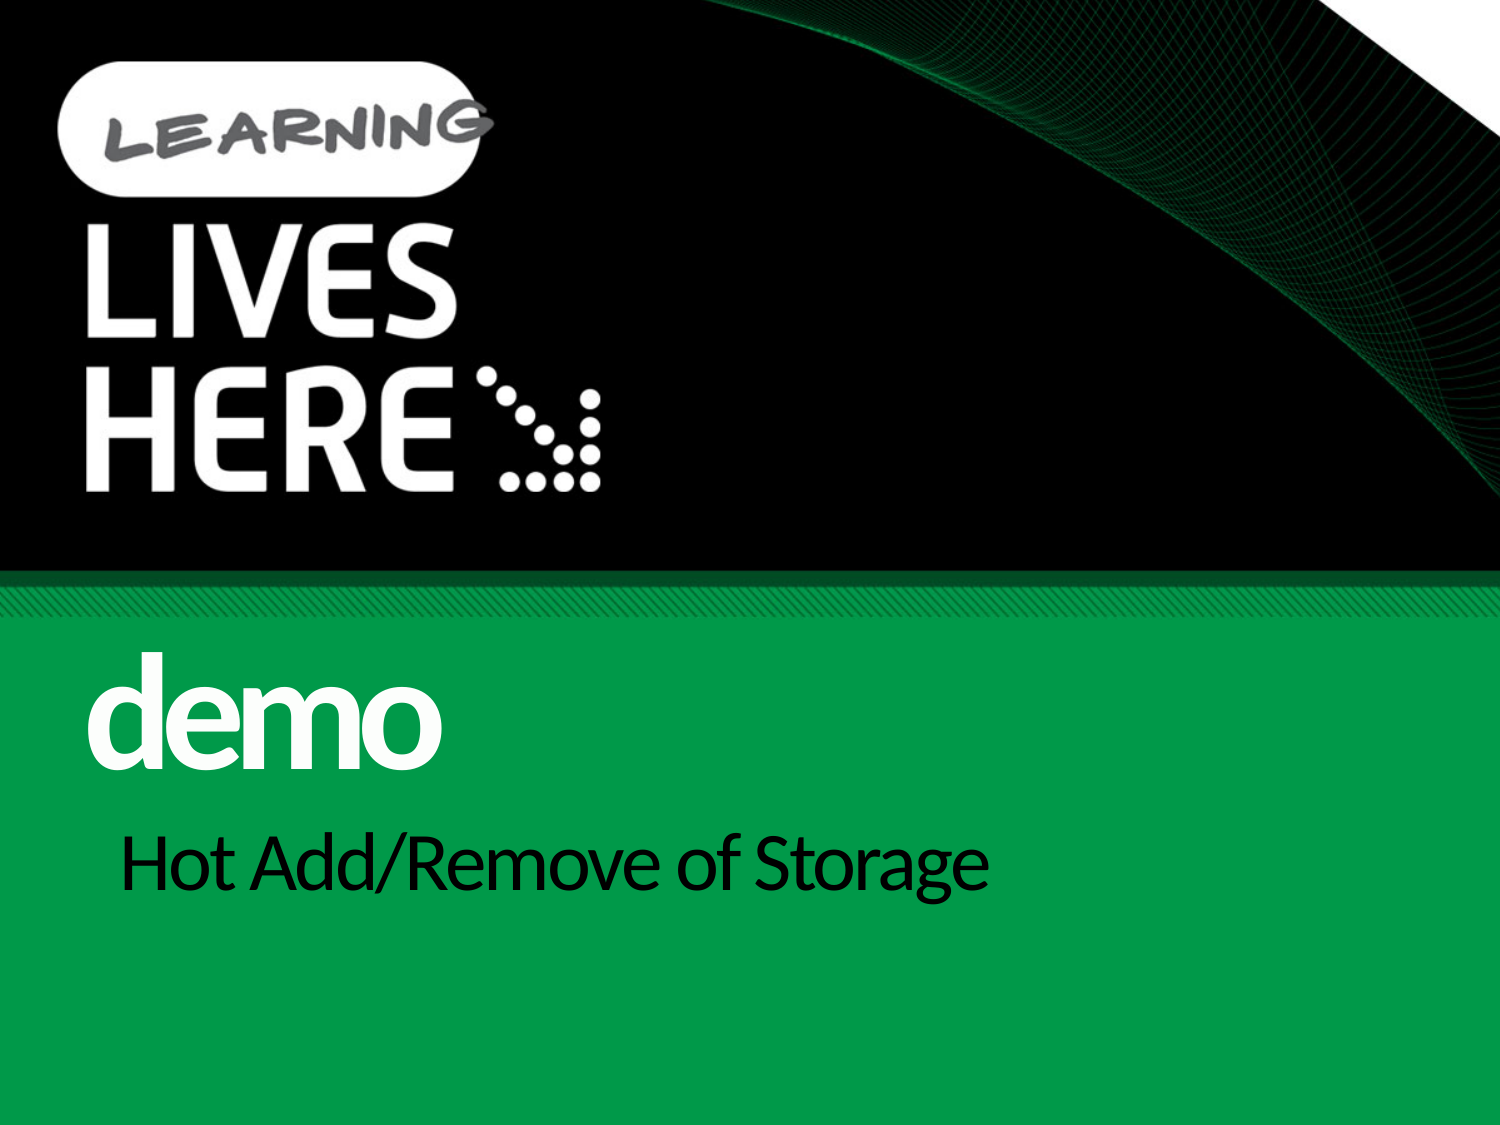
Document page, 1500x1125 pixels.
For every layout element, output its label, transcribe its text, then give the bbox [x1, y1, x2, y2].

list demo [83, 625, 1344, 800]
title Hot Add/Remove of Storage [119, 818, 1375, 943]
picture [0, 0, 1500, 1125]
